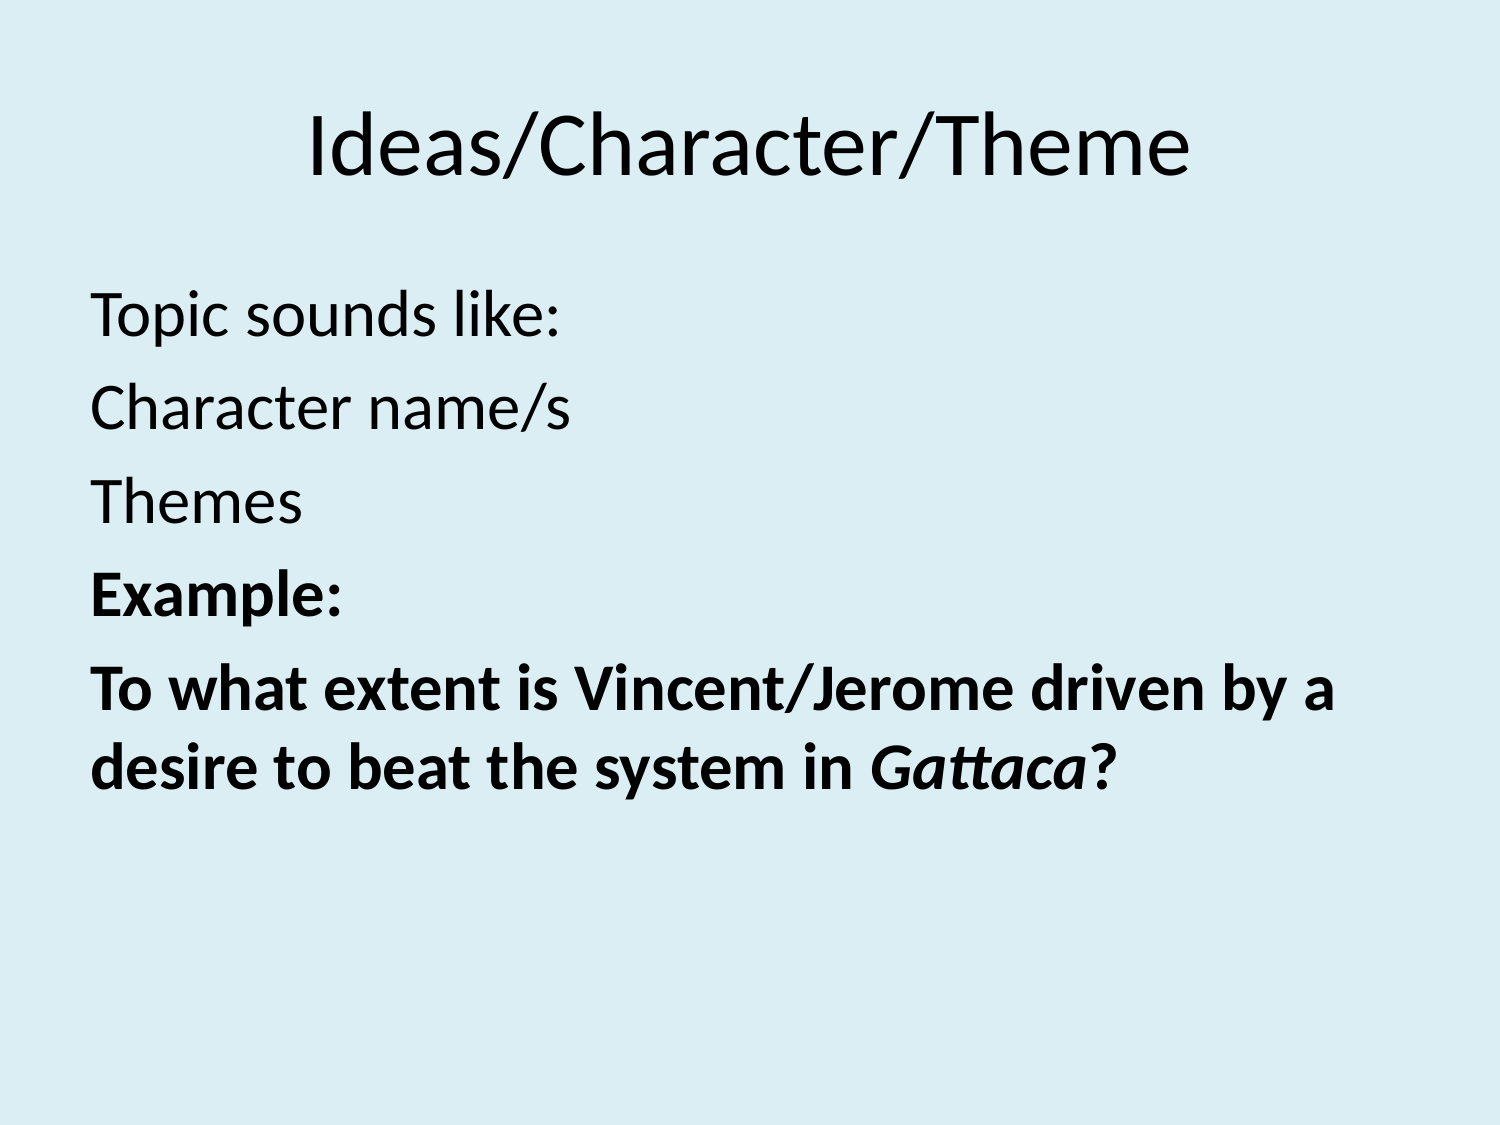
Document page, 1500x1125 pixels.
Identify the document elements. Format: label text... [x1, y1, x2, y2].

title Ideas/Character/Theme [75, 45, 1425, 233]
list Topic sounds like: Character name/s Themes Example: To what extent is Vincent/Jerome driven by a desire to beat the system in Gattaca? [75, 262, 1425, 1005]
